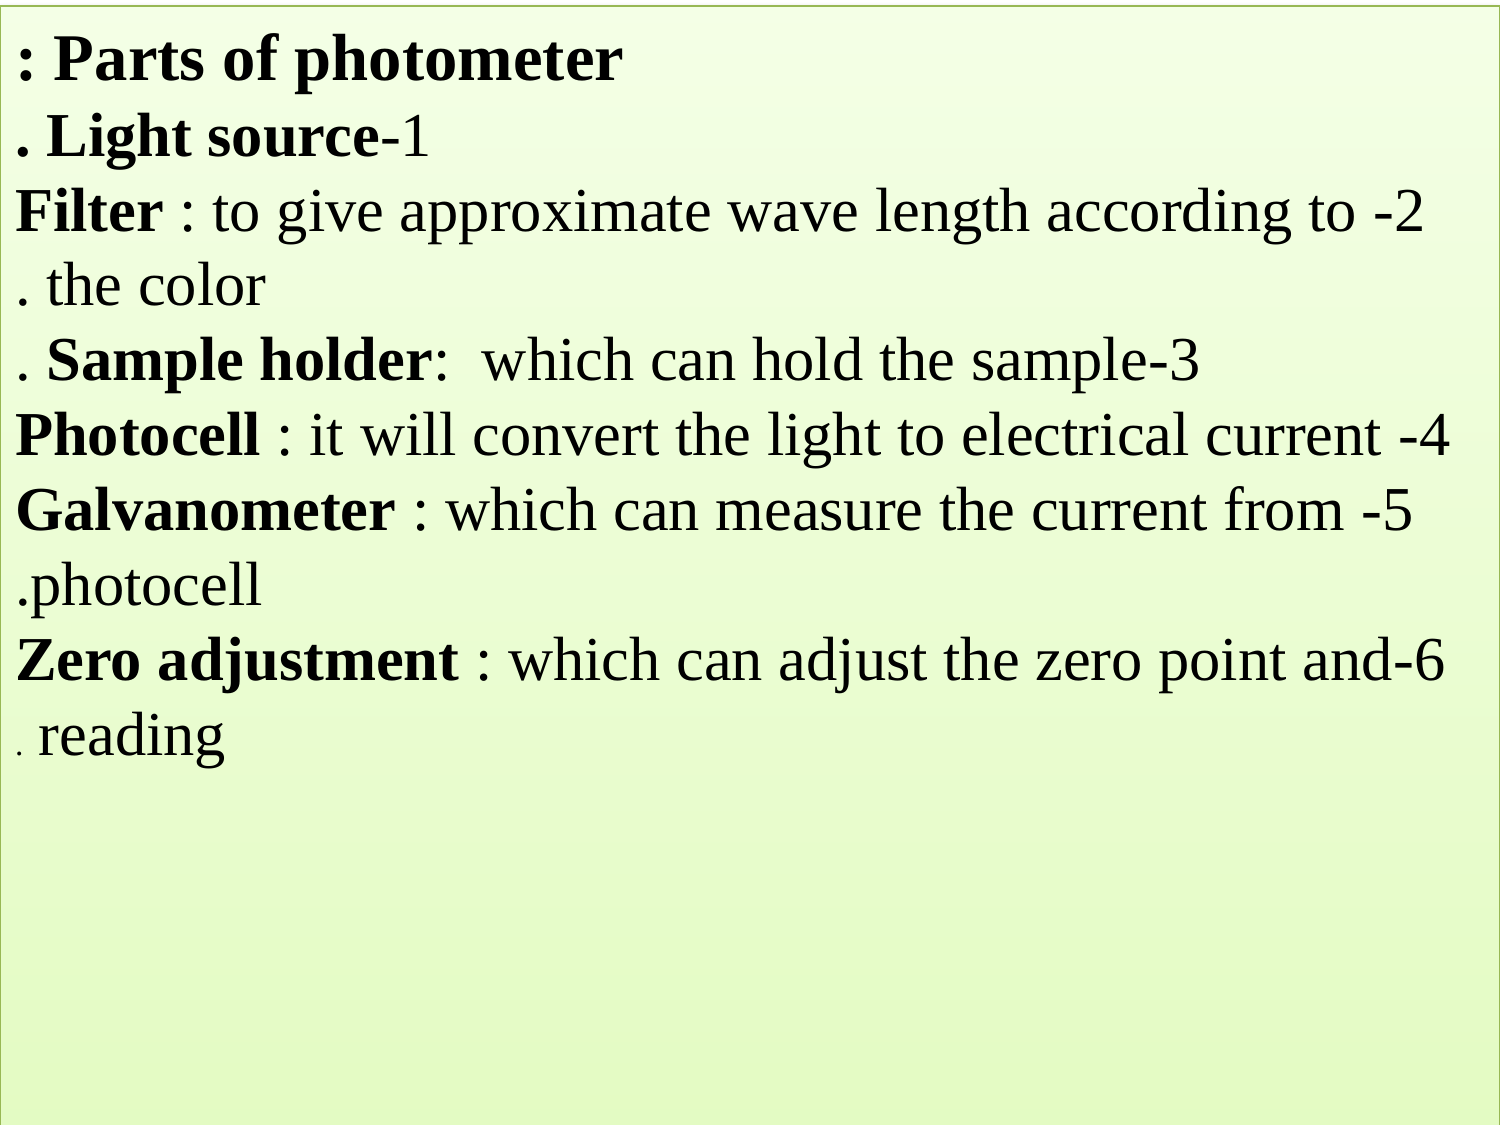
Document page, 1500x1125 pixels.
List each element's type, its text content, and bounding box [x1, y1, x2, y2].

text_box Parts of photometer : 1-Light source . 2- Filter : to give approximate wave length according to the color . 3-Sample holder: which can hold the sample . 4- Photocell : it will convert the light to electrical current 5- Galvanometer : which can measure the current from photocell. 6-Zero adjustment : which can adjust the zero point and reading . [0, 5, 1500, 1125]
